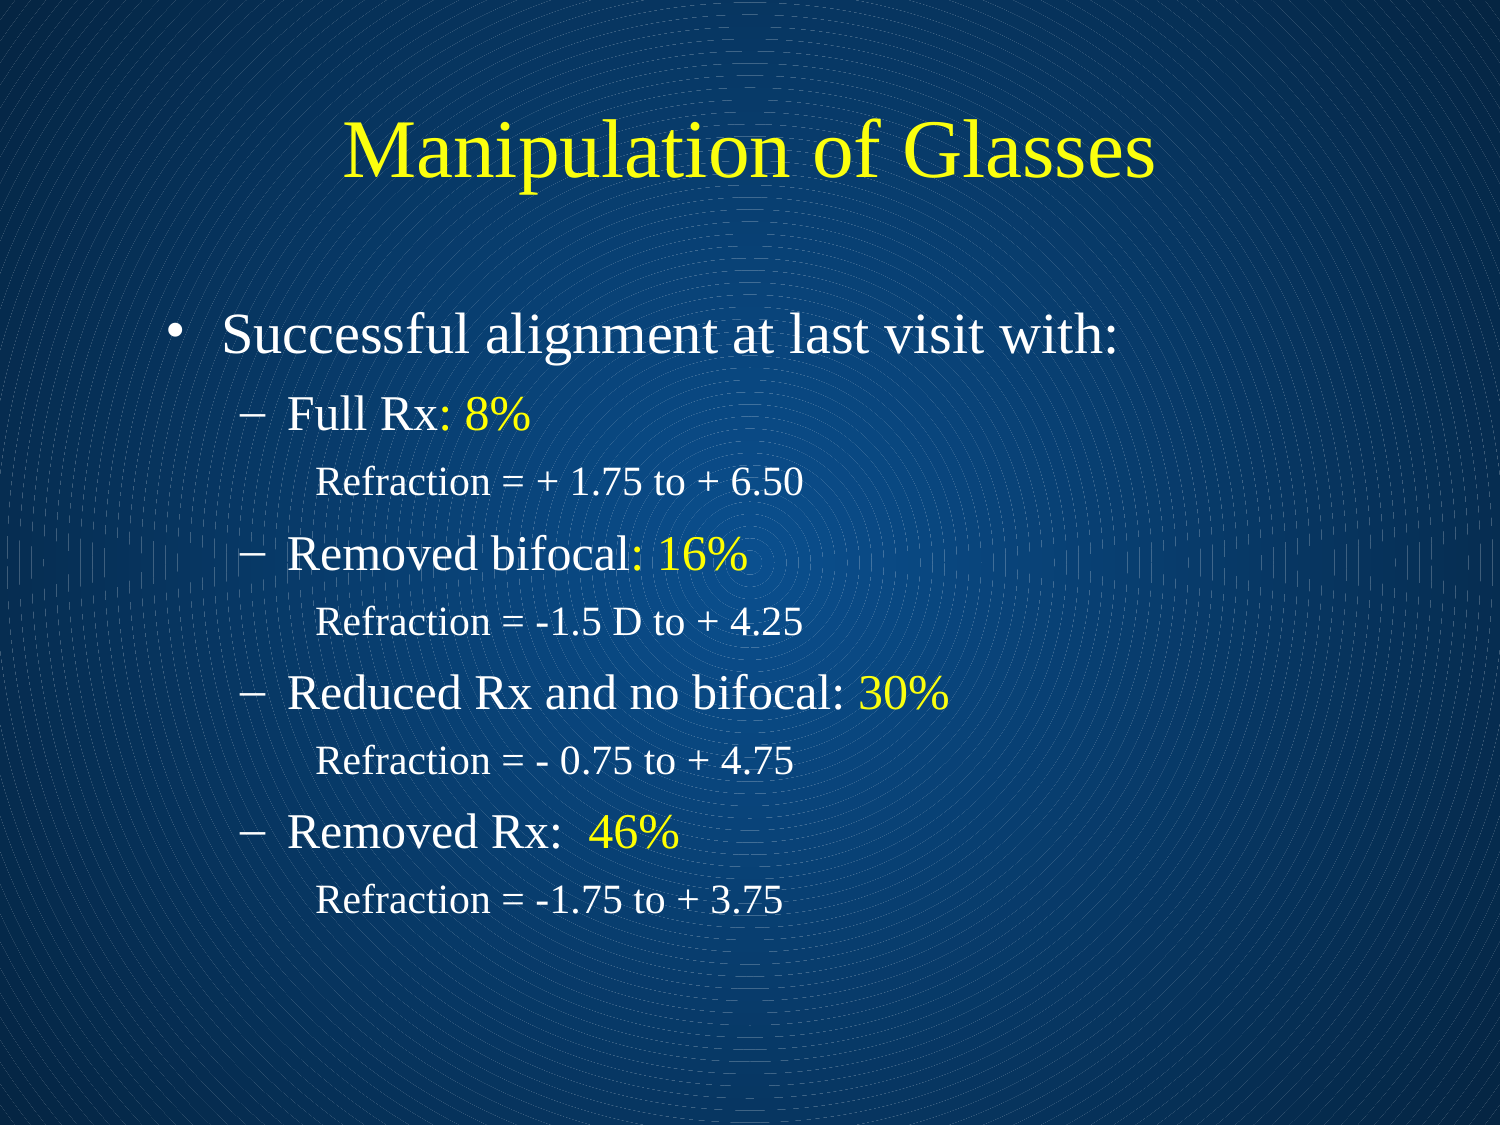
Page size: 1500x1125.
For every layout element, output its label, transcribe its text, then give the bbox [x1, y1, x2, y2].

title Manipulation of Glasses [112, 50, 1388, 238]
list Successful alignment at last visit with: Full Rx: 8% Refraction = + 1.75 to + 6.50 Removed bifocal: 16% Refraction = -1.5 D to + 4.25 Reduced Rx and no bifocal: 30% Refraction = - 0.75 to + 4.75 Removed Rx: 46% Refraction = -1.75 to + 3.75 [150, 287, 1350, 1025]
